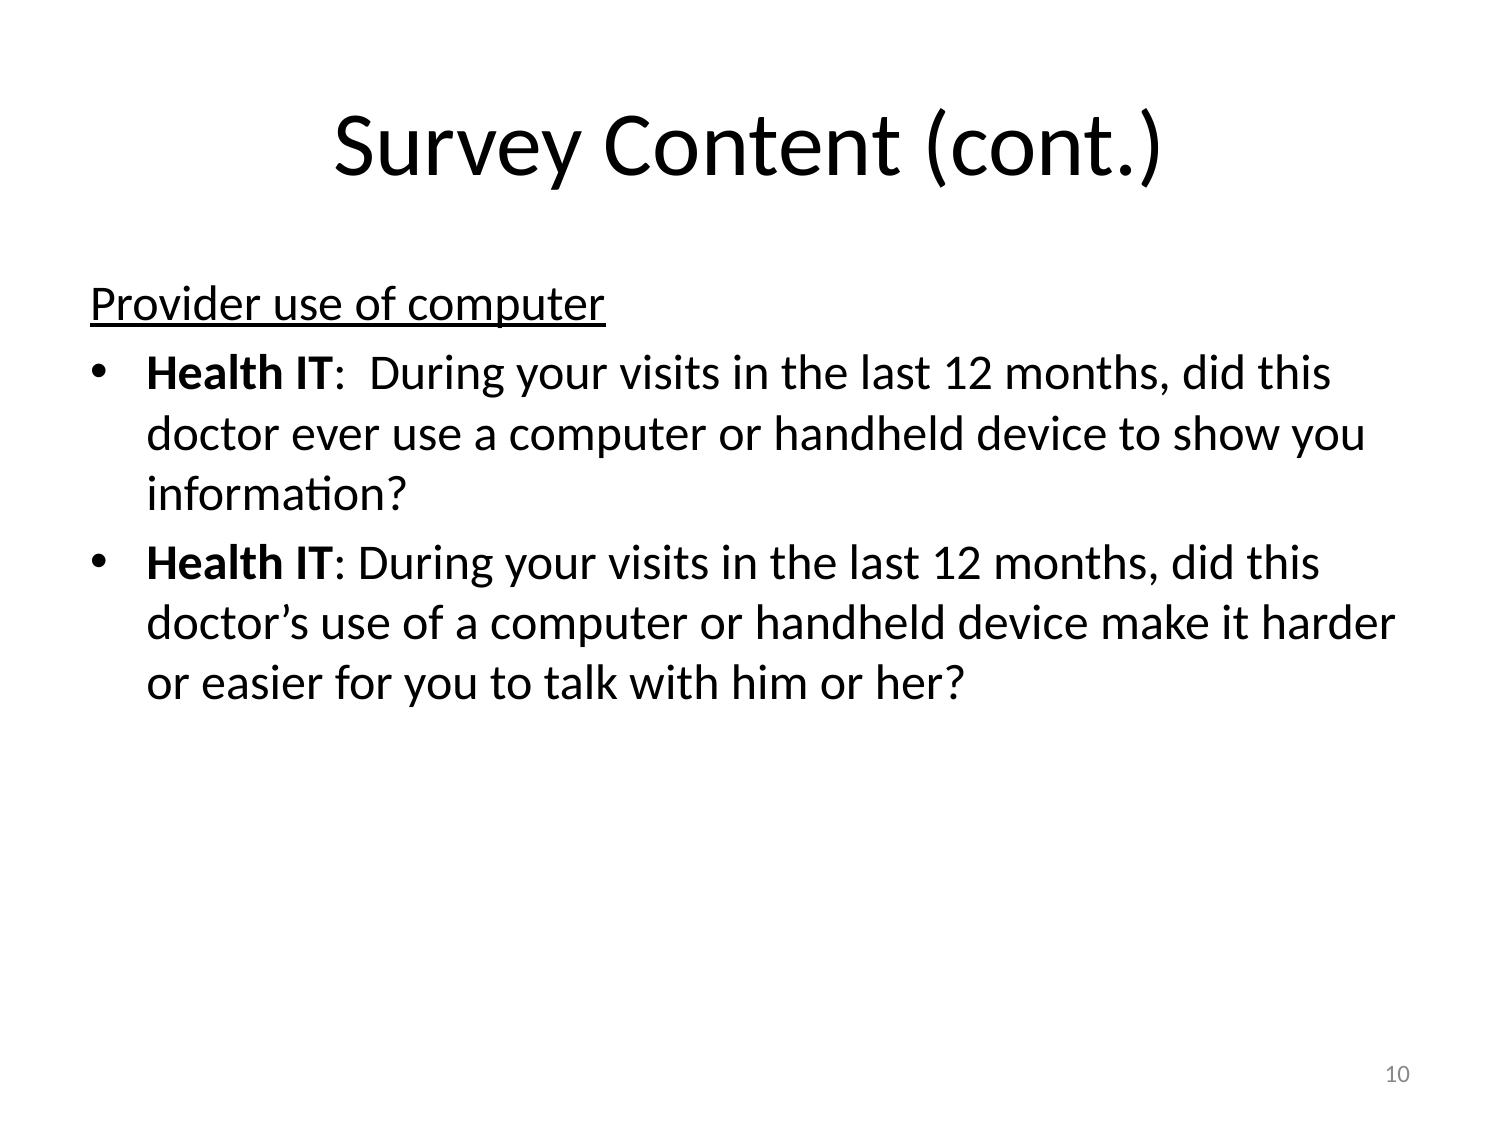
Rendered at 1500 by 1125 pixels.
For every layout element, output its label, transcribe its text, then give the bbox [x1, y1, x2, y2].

title Survey Content (cont.) [75, 45, 1425, 233]
slide_number 10 [1074, 1042, 1425, 1103]
list Provider use of computer Health IT: During your visits in the last 12 months, did this doctor ever use a computer or handheld device to show you information? Health IT: During your visits in the last 12 months, did this doctor’s use of a computer or handheld device make it harder or easier for you to talk with him or her? [75, 262, 1425, 1005]
